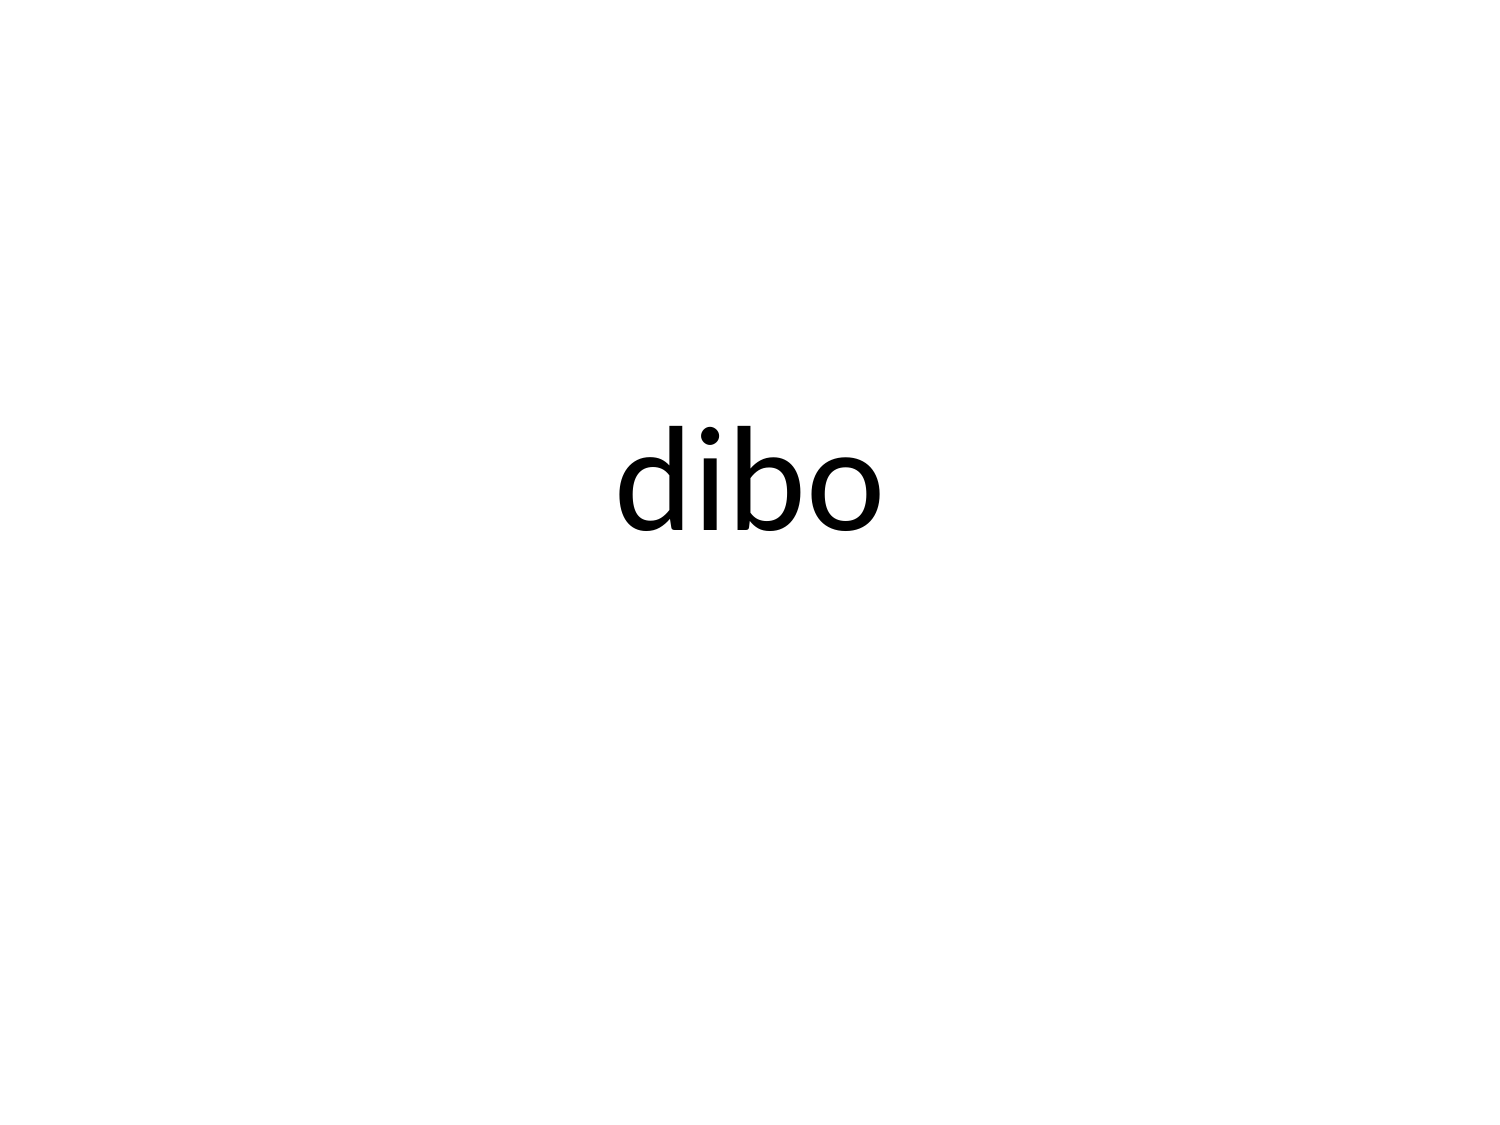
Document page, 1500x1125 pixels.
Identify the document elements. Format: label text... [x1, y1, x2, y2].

title dibo [112, 349, 1388, 591]
